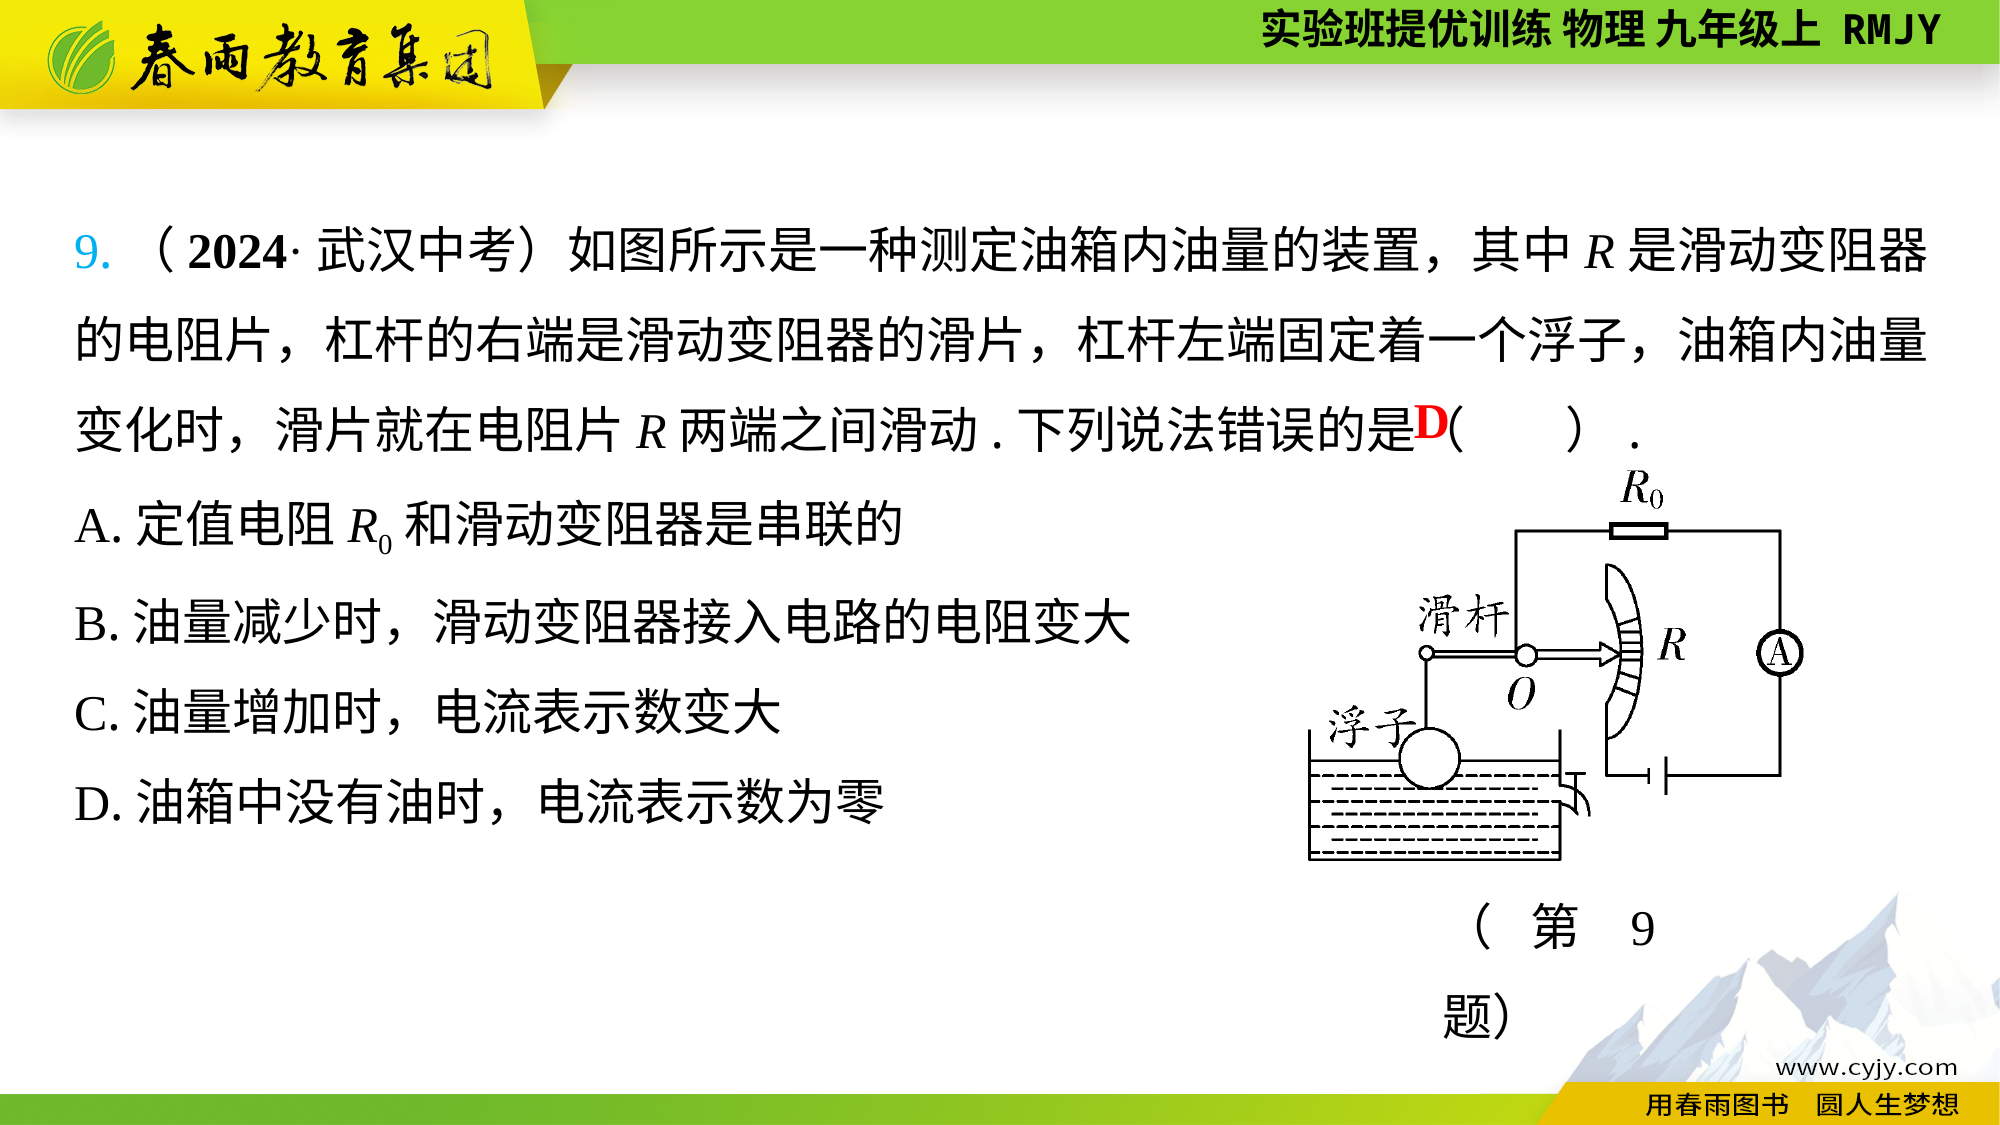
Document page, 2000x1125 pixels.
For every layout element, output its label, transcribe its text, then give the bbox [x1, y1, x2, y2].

text_box D [1399, 380, 1465, 456]
text_box （第9题） [1427, 870, 1683, 963]
list 9.（2024·武汉中考）如图所示是一种测定油箱内油量的装置，其中R是滑动变阻器的电阻片，杠杆的右端是滑动变阻器的滑片，杠杆左端固定着一个浮子，油箱内油量变化时，滑片就在电阻片R两端之间滑动.下列说法错误的是（ ）. A.定值电阻R0和滑动变阻器是串联的 B.油量减少时，滑动变阻器接入电路的电阻变大 C.油量增加时，电流表示数变大 D.油箱中没有油时，电流表示数为零 [59, 180, 1944, 821]
picture [0, 0, 2000, 1125]
